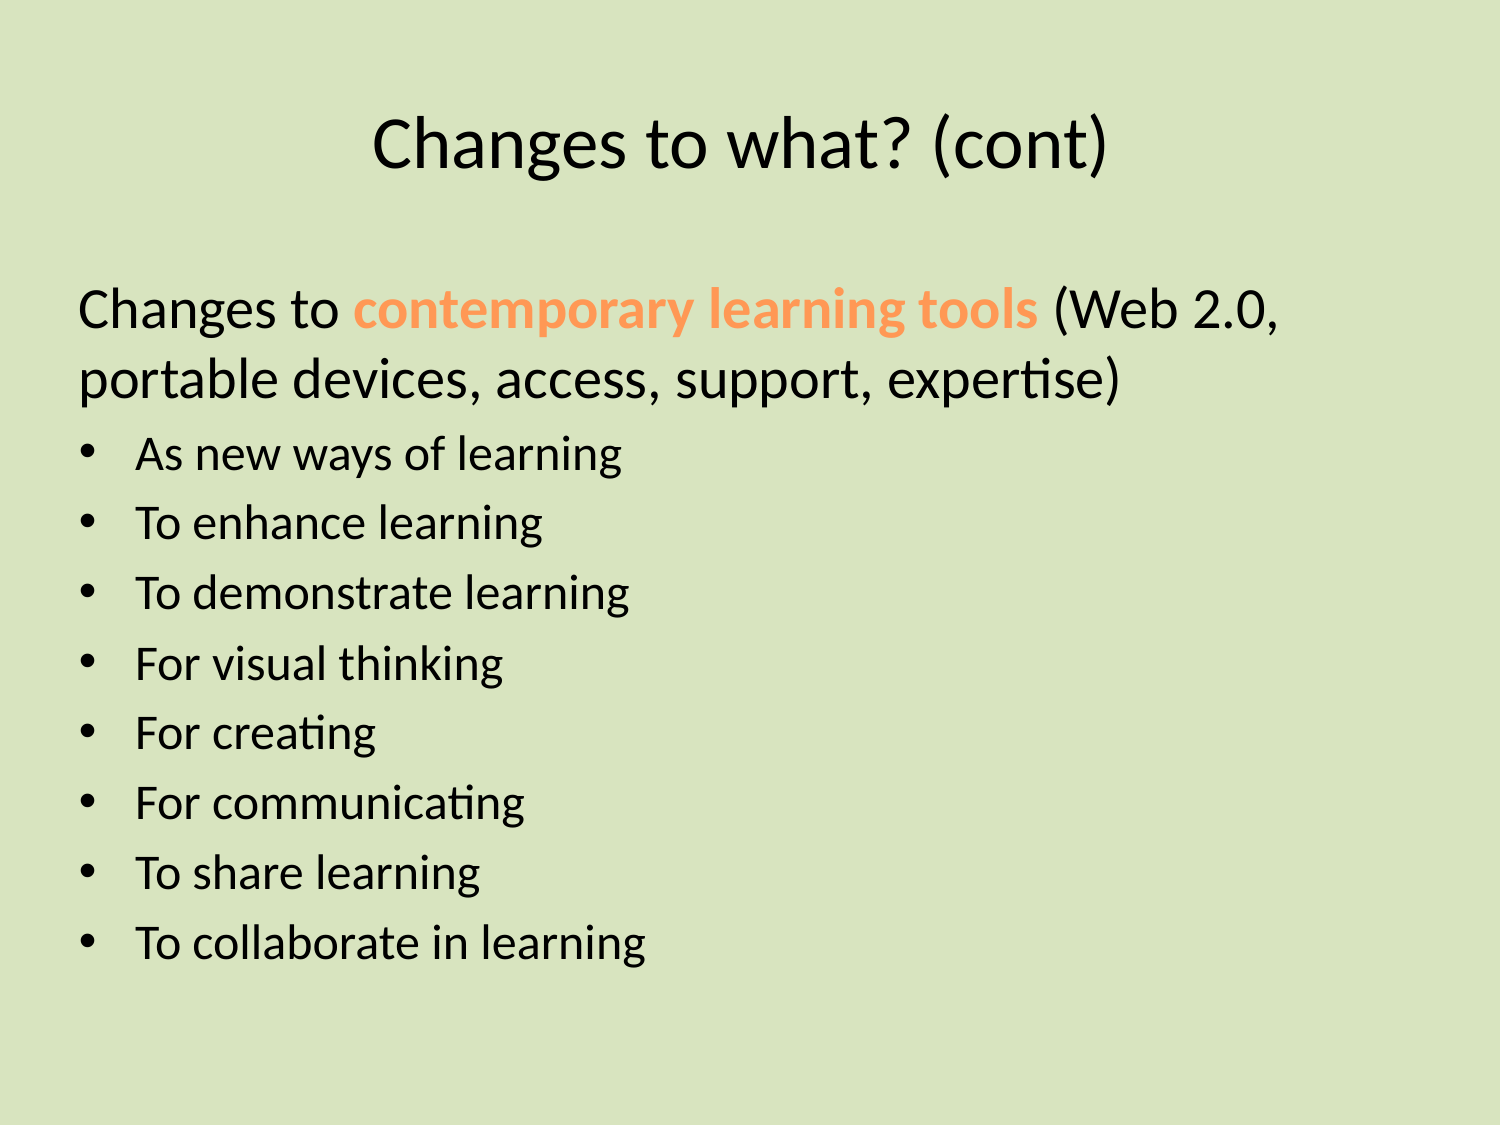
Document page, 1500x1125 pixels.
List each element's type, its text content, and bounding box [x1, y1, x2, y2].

title Changes to what? (cont) [75, 45, 1425, 233]
list Changes to contemporary learning tools (Web 2.0, portable devices, access, support, expertise) As new ways of learning To enhance learning To demonstrate learning For visual thinking For creating For communicating To share learning To collaborate in learning [63, 262, 1414, 1005]
